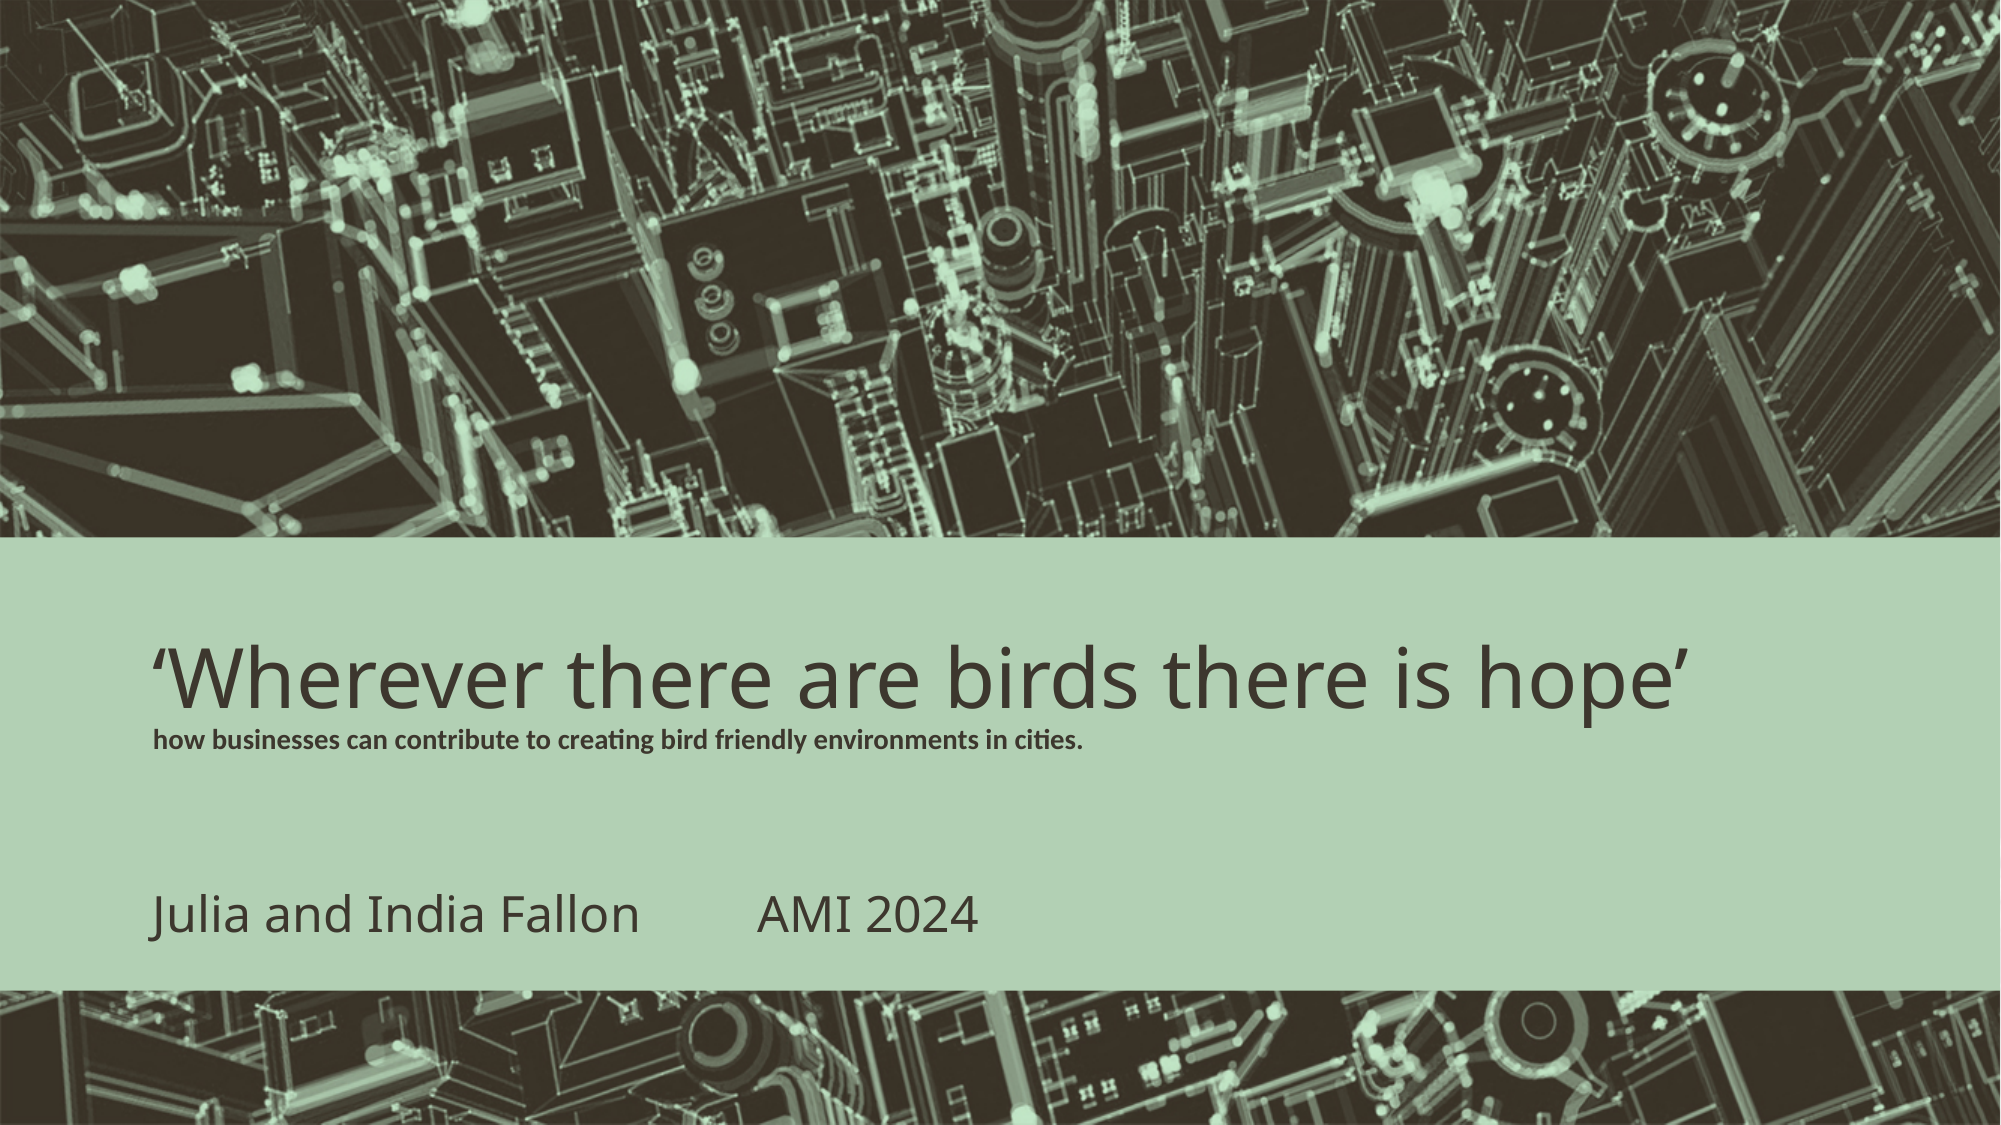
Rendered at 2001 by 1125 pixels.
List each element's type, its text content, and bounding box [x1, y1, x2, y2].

title ‘Wherever there are birds there is hope’ how businesses can contribute to creating bird friendly environments in cities. [138, 562, 1713, 865]
picture [0, 0, 2001, 1125]
list Julia and India Fallon AMI 2024 [138, 876, 1713, 954]
